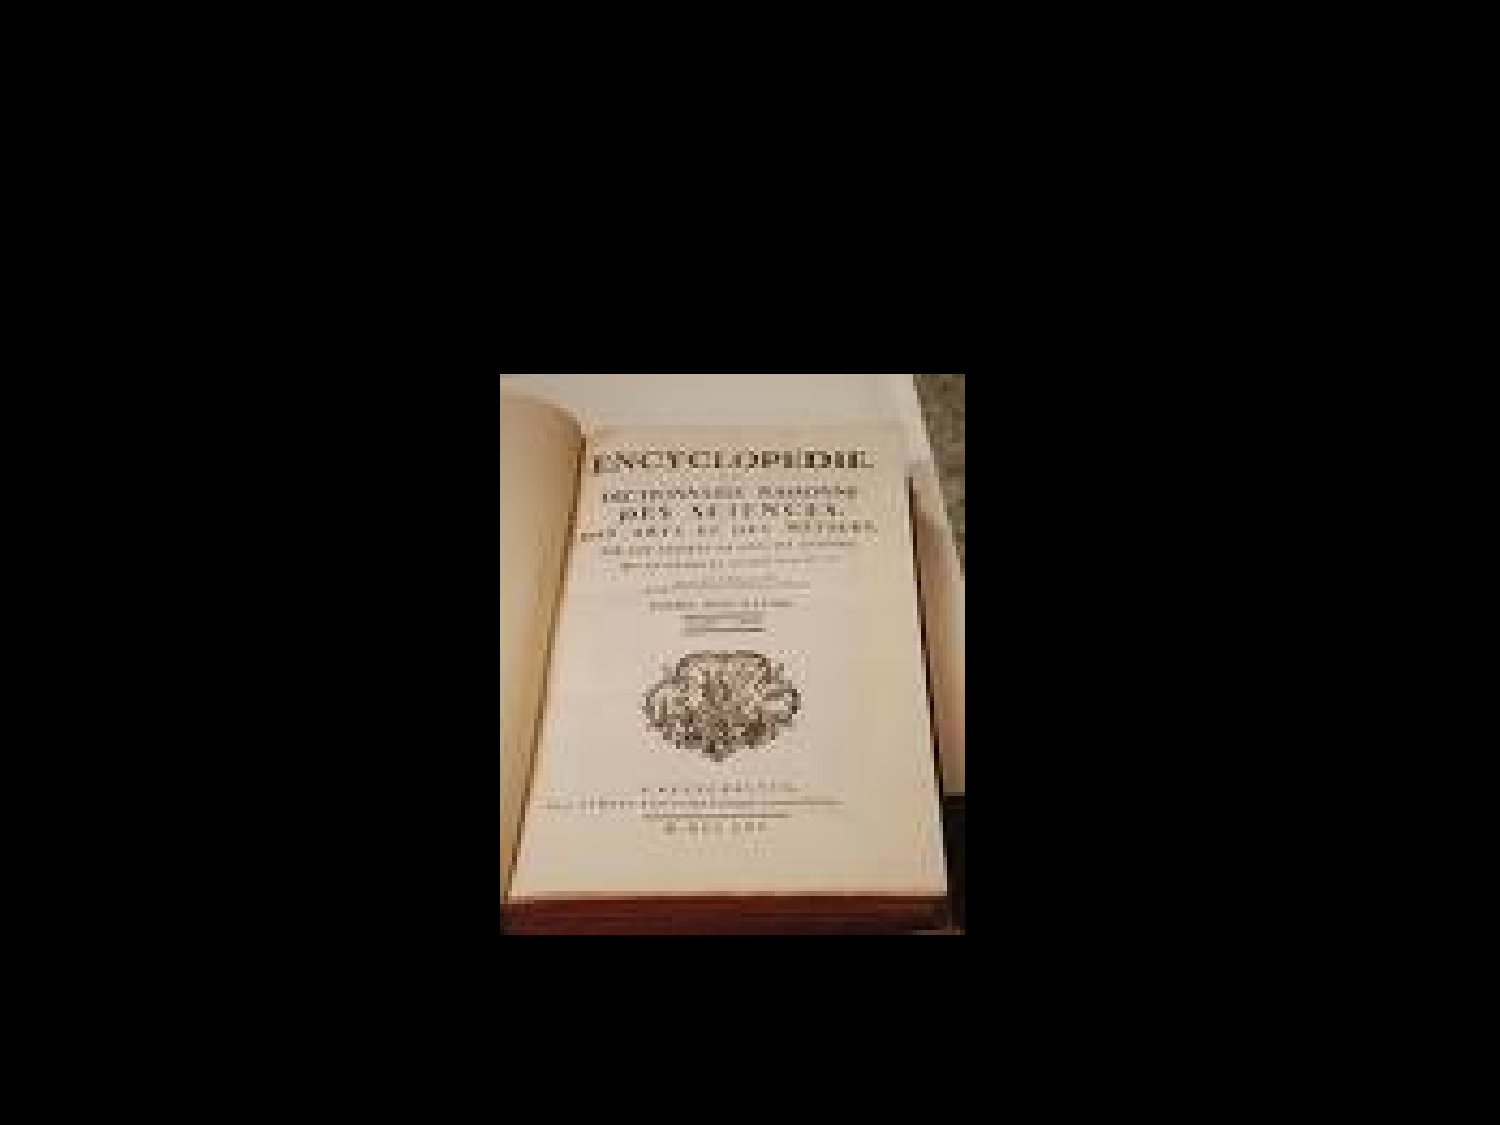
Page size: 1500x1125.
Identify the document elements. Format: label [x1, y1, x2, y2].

list [499, 374, 966, 935]
